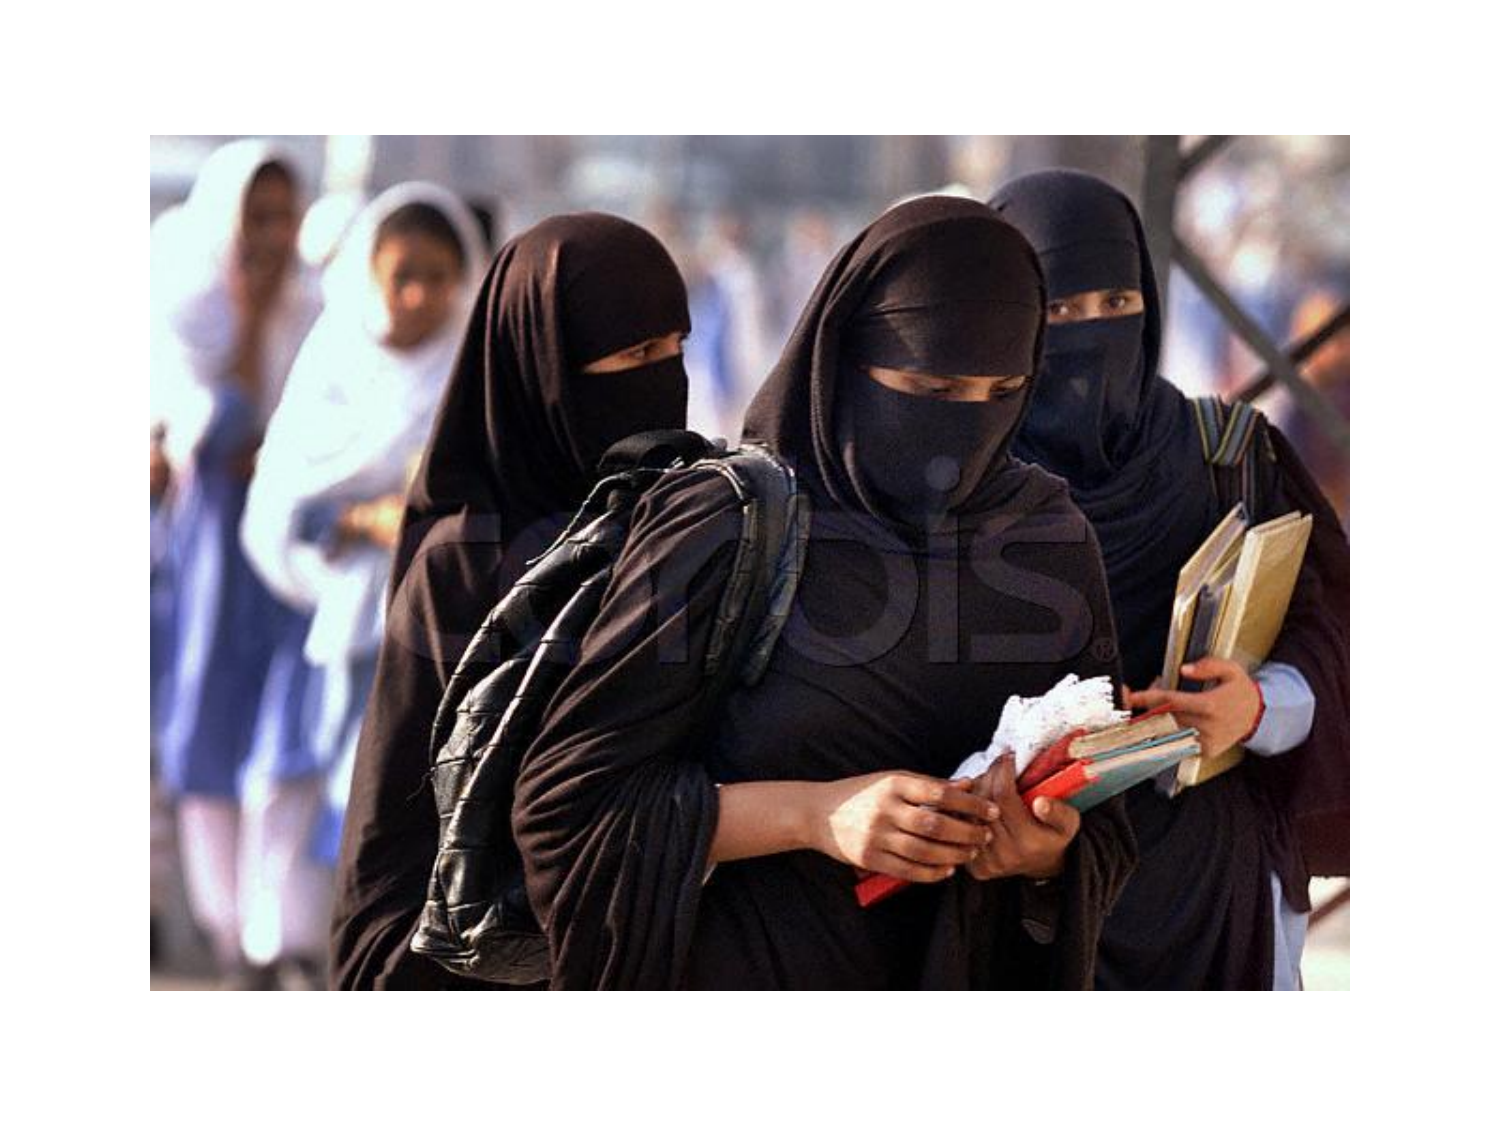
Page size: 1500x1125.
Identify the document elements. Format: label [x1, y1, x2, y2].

picture [149, 134, 1351, 991]
